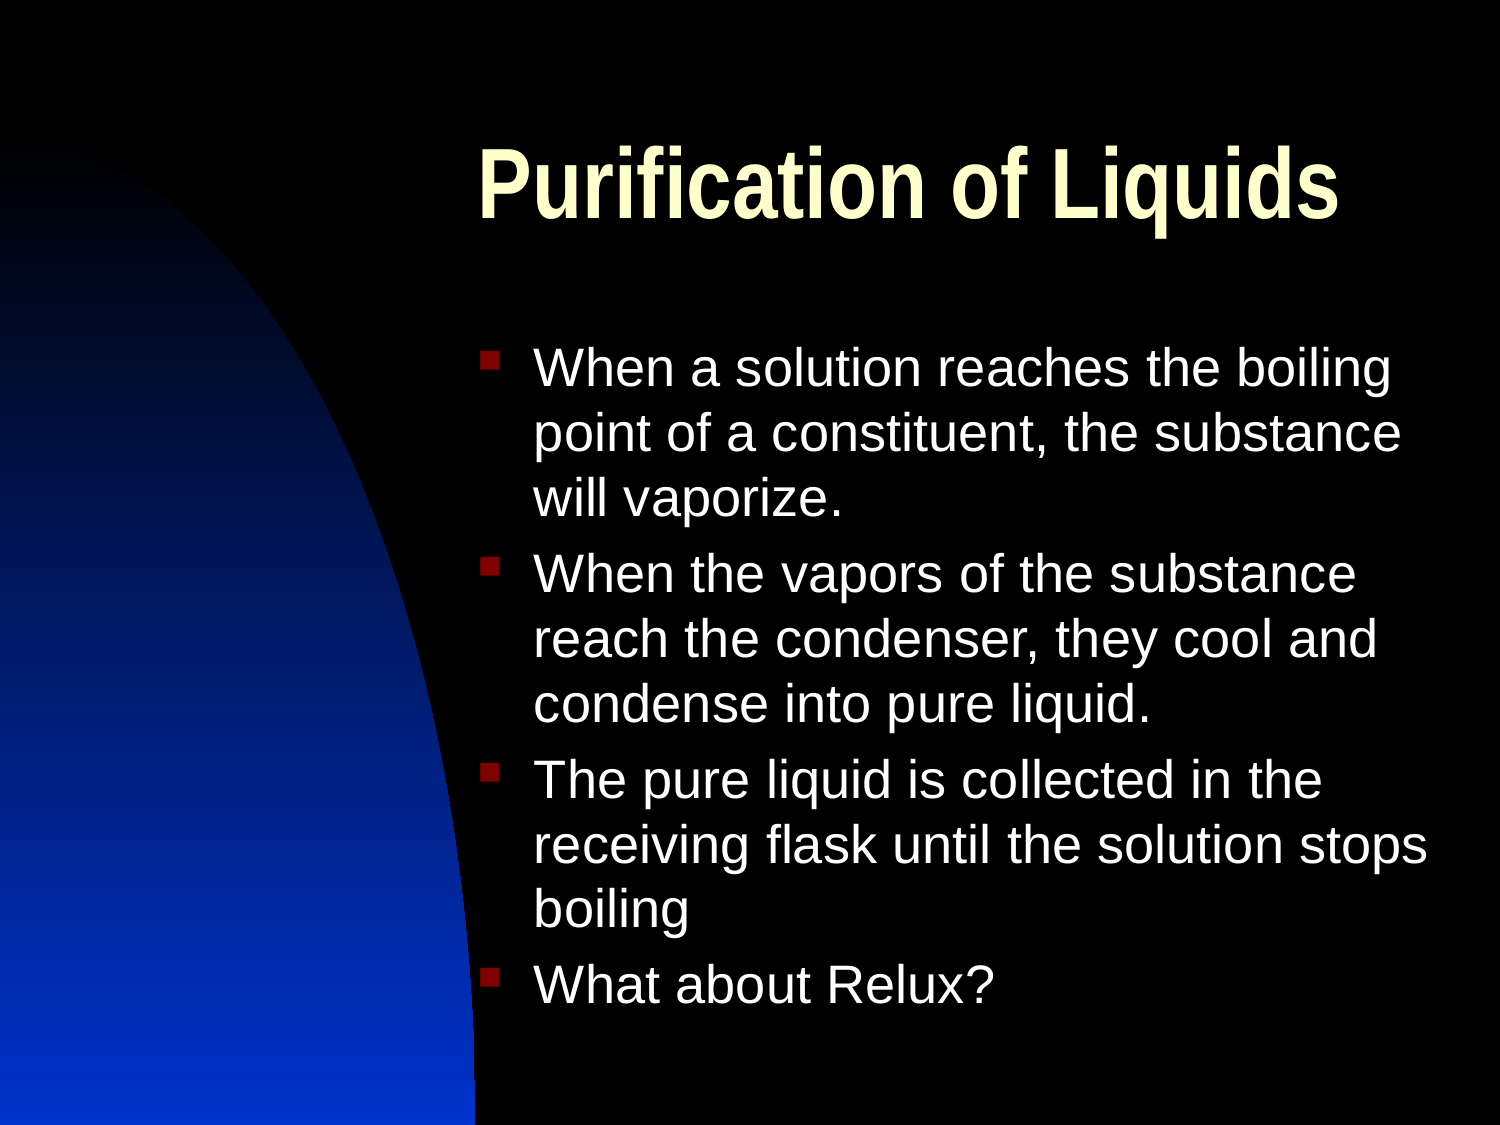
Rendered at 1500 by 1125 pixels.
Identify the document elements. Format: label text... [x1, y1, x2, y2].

title Purification of Liquids [462, 99, 1463, 288]
list When a solution reaches the boiling point of a constituent, the substance will vaporize. When the vapors of the substance reach the condenser, they cool and condense into pure liquid. The pure liquid is collected in the receiving flask until the solution stops boiling What about Relux? [462, 324, 1463, 1001]
